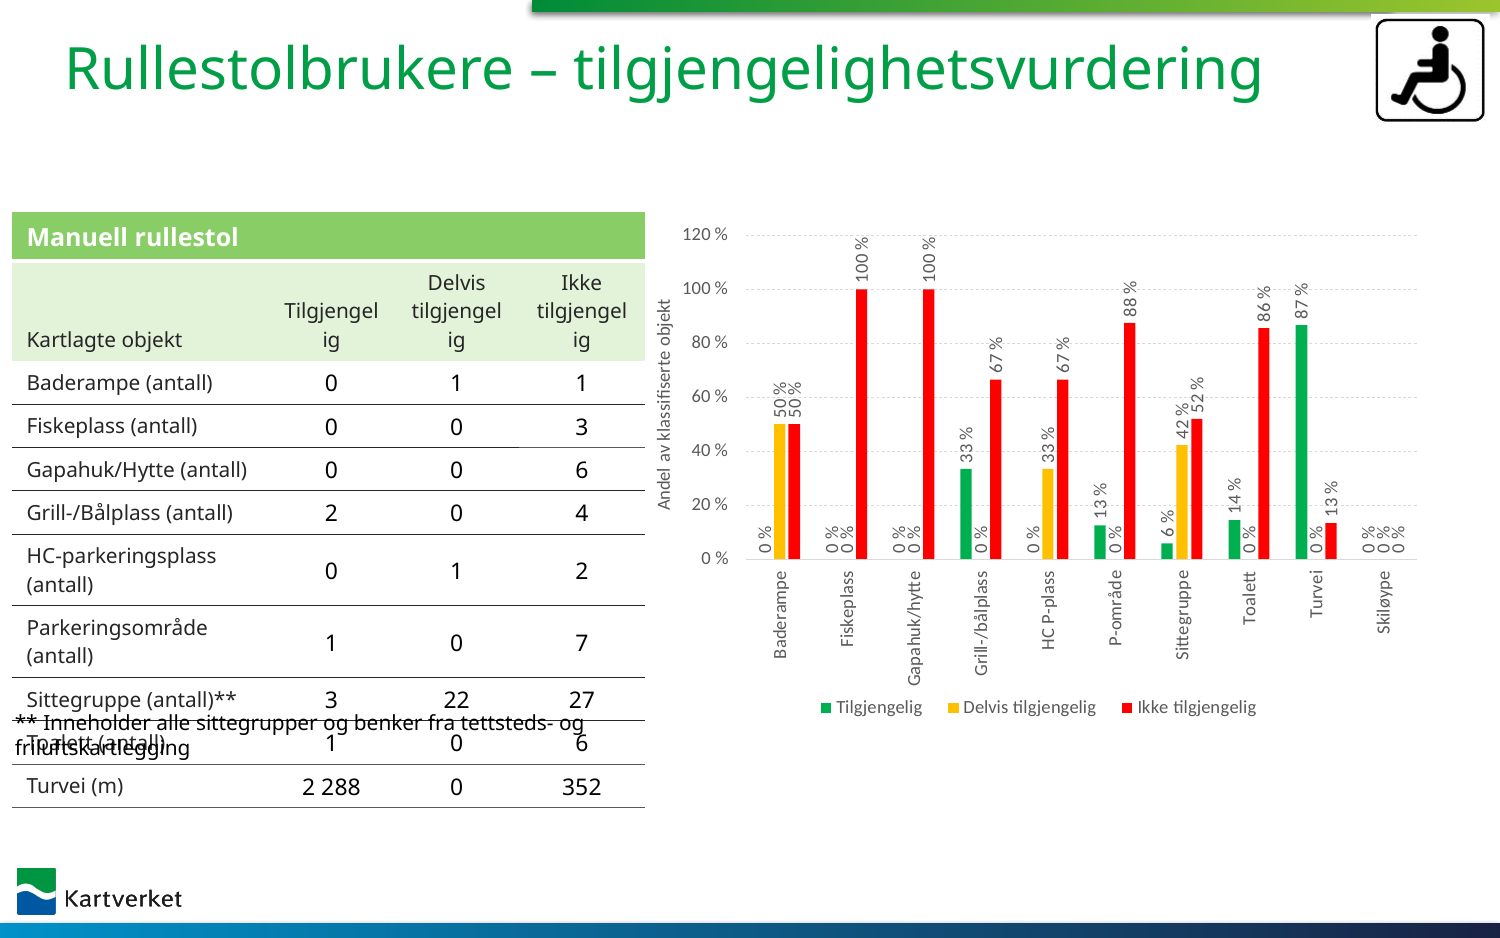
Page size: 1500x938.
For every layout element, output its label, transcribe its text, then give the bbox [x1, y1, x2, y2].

table_cell 1 [394, 535, 519, 605]
table_cell Ikke tilgjengelig [519, 263, 638, 361]
table_cell 0 [394, 606, 519, 677]
table_cell 0 [394, 768, 519, 807]
table_cell 2 [269, 491, 394, 534]
table_cell Kartlagte objekt [12, 263, 269, 361]
table_cell Delvis tilgjengelig [394, 263, 519, 361]
table_cell Gapahuk/Hytte (antall) [12, 448, 269, 490]
table_cell 0 [269, 535, 394, 605]
picture [643, 218, 1427, 728]
table_cell 0 [394, 491, 519, 534]
table_cell HC-parkeringsplass (antall) [12, 535, 269, 605]
table_cell Sittegruppe (antall)** [12, 678, 269, 702]
table_cell 4 [519, 491, 638, 534]
table_cell Baderampe (antall) [12, 361, 269, 404]
table_cell 2 288 [269, 768, 394, 807]
table_cell 352 [519, 768, 645, 807]
table_cell 7 [519, 606, 638, 677]
table_cell Fiskeplass (antall) [12, 405, 269, 447]
table_cell 0 [269, 405, 394, 447]
text_box ** Inneholder alle sittegrupper og benker fra tettsteds- og friluftskartlegging [0, 702, 745, 768]
table_cell 0 [394, 448, 519, 490]
table_cell Turvei (m) [12, 768, 269, 807]
table_header Manuell rullestol [12, 212, 645, 259]
table_cell 2 [519, 535, 638, 605]
table_cell 27 [519, 678, 638, 702]
table_cell Tilgjengelig [269, 263, 394, 361]
table_cell Grill-/Bålplass (antall) [12, 491, 269, 534]
table_cell Parkeringsområde (antall) [12, 606, 269, 677]
table_cell 1 [519, 361, 638, 404]
table_cell 0 [269, 361, 394, 404]
table_cell 1 [394, 361, 519, 404]
table_cell 0 [269, 448, 394, 490]
table_cell 3 [519, 405, 638, 447]
table_cell 6 [519, 448, 638, 490]
picture [1371, 13, 1491, 127]
table_cell 0 [394, 405, 519, 447]
text_box Rullestolbrukere – tilgjengelighetsvurdering [49, 12, 1372, 109]
table_cell 1 [269, 606, 394, 677]
table_cell 3 [269, 678, 394, 702]
table_cell 22 [394, 678, 519, 702]
